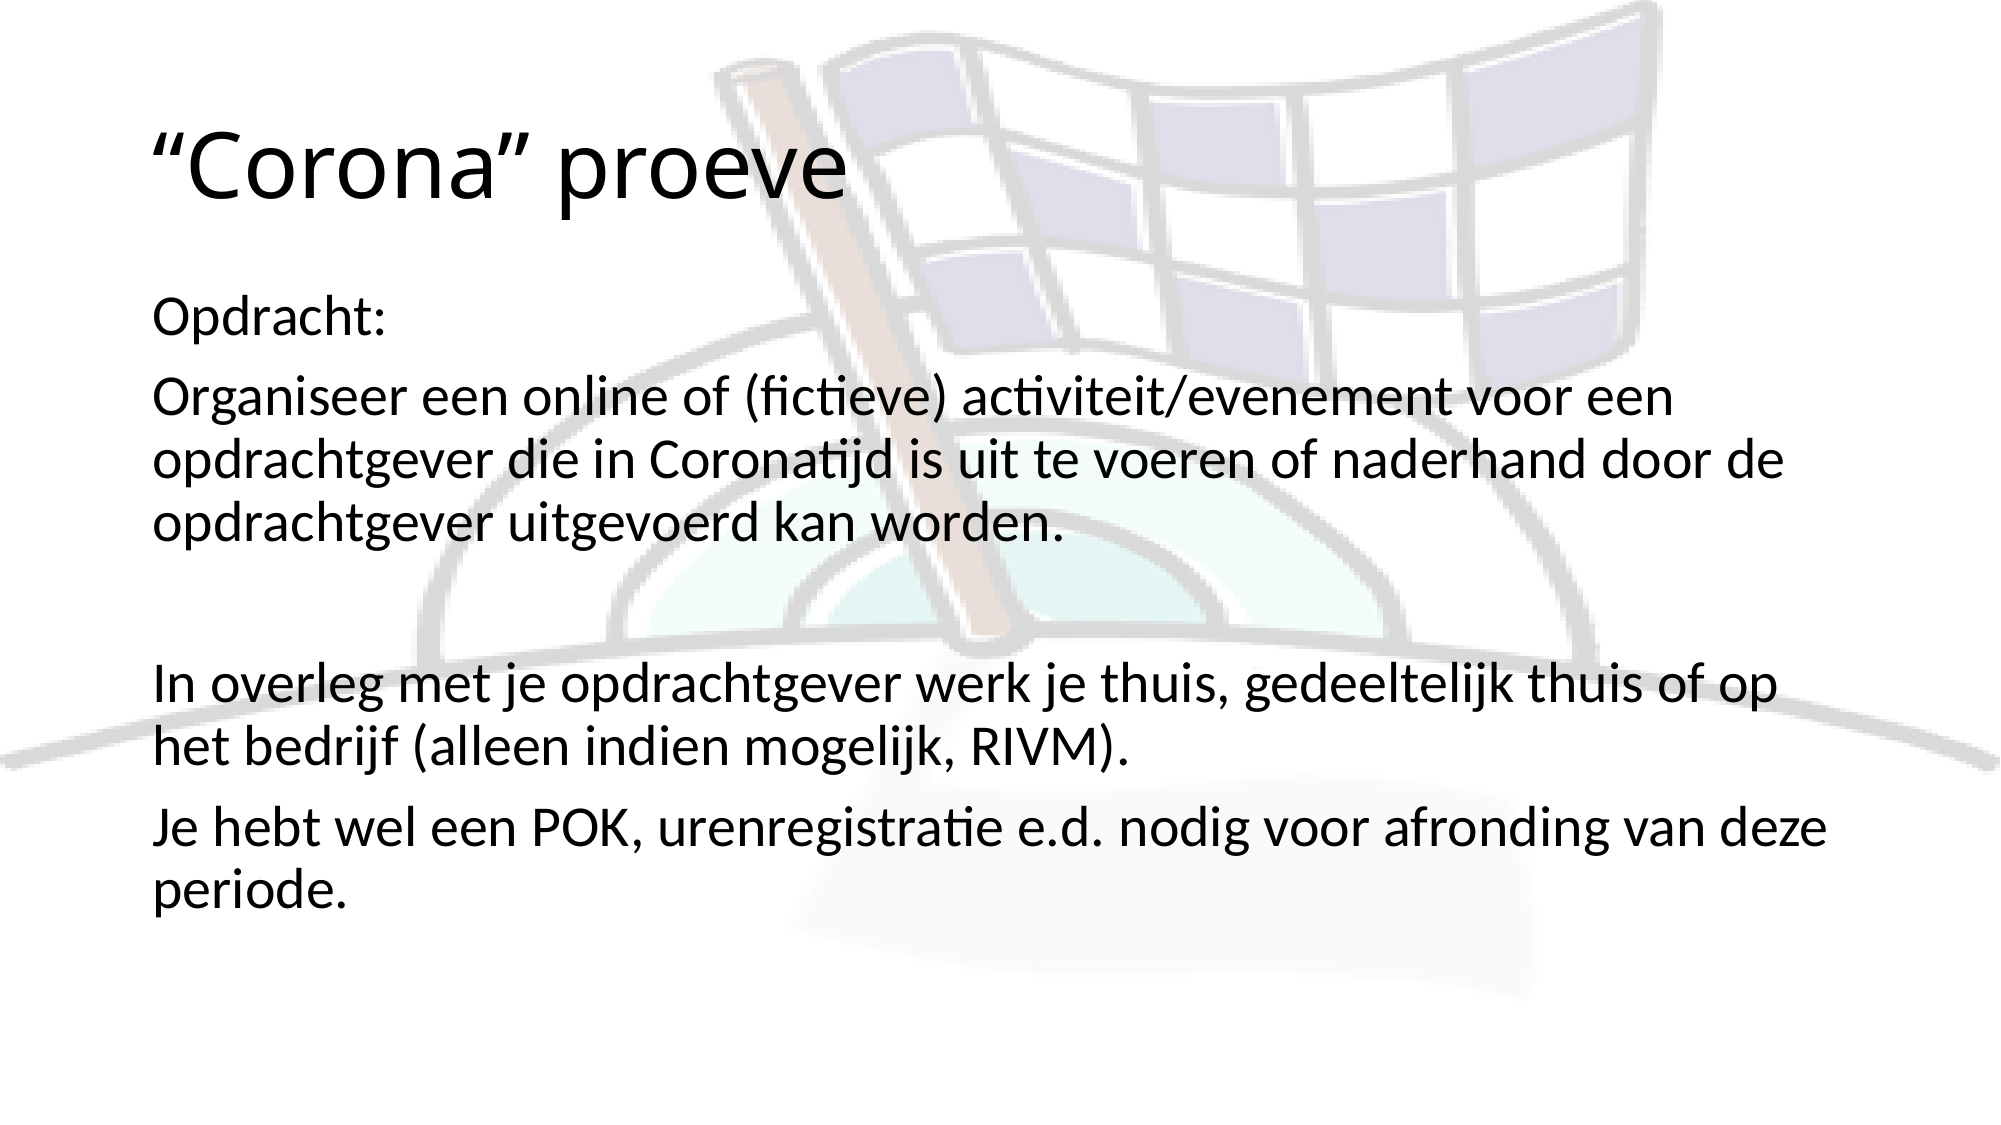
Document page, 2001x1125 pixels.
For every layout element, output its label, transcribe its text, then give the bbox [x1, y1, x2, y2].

title “Corona” proeve [137, 59, 1863, 277]
list Opdracht: Organiseer een online of (fictieve) activiteit/evenement voor een opdrachtgever die in Coronatijd is uit te voeren of naderhand door de opdrachtgever uitgevoerd kan worden. In overleg met je opdrachtgever werk je thuis, gedeeltelijk thuis of op het bedrijf (alleen indien mogelijk, RIVM). Je hebt wel een POK, urenregistratie e.d. nodig voor afronding van deze periode. [137, 277, 1863, 934]
